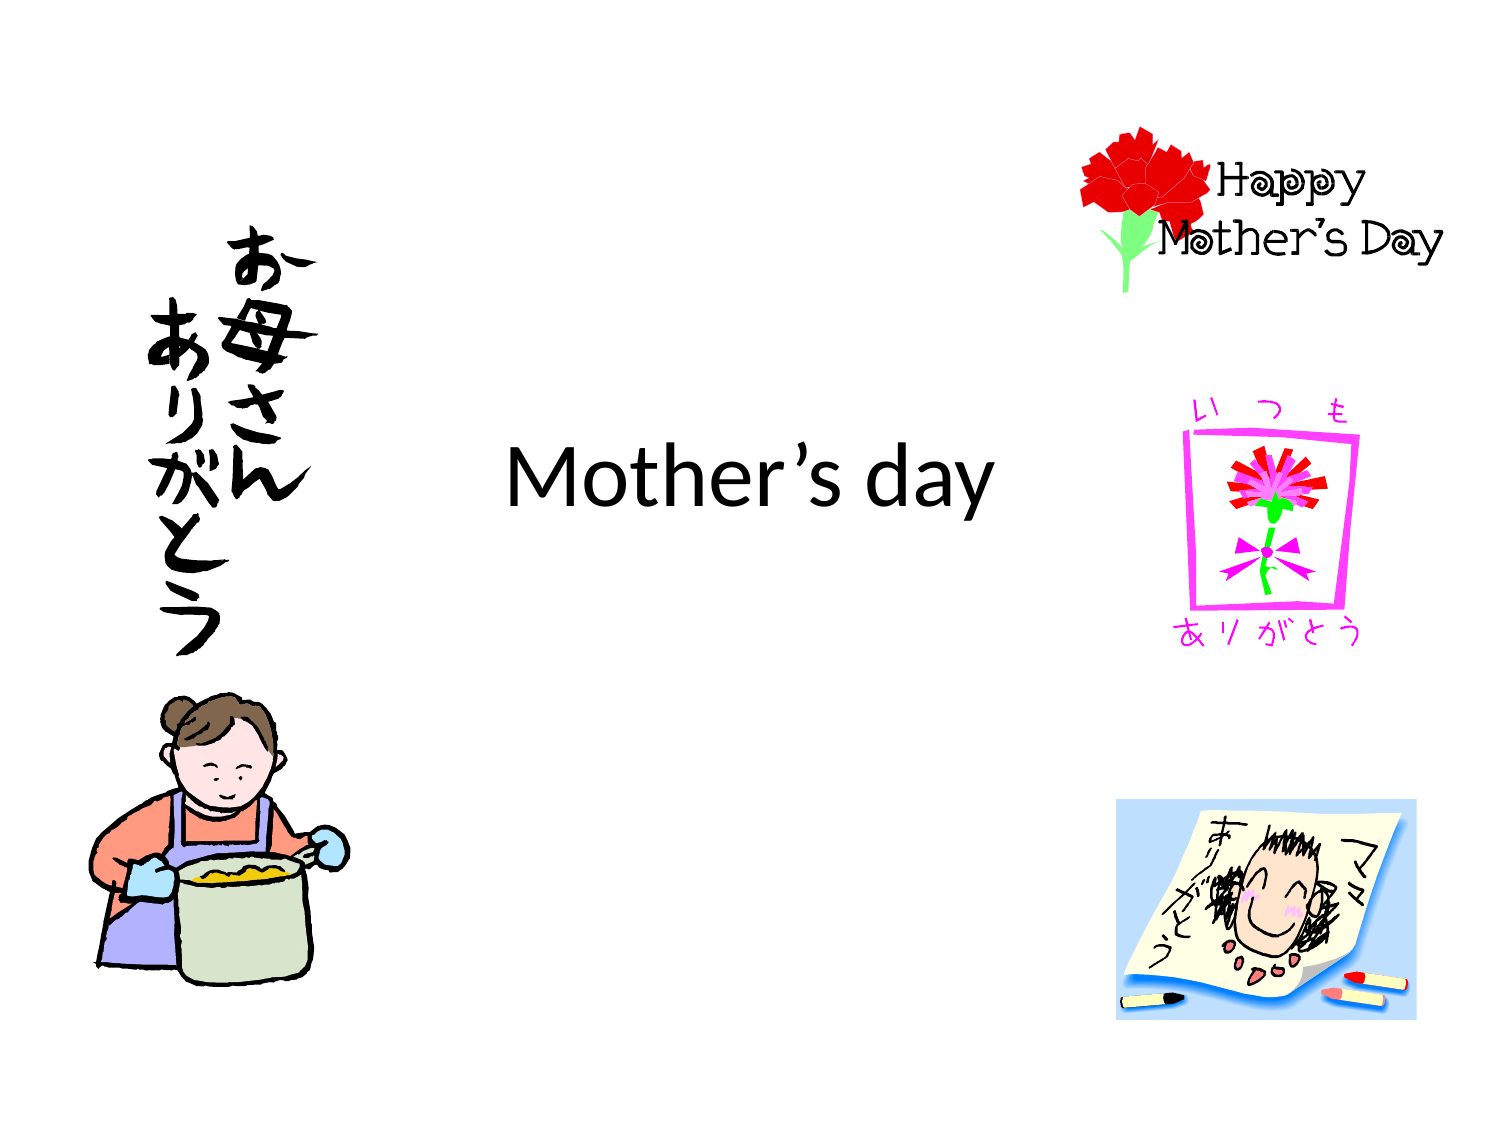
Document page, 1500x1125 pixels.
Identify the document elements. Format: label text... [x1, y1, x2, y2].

picture [88, 224, 351, 988]
picture [1078, 125, 1444, 294]
picture [1172, 396, 1361, 647]
title Mother’s day [355, 349, 1388, 591]
picture [1115, 798, 1417, 1021]
